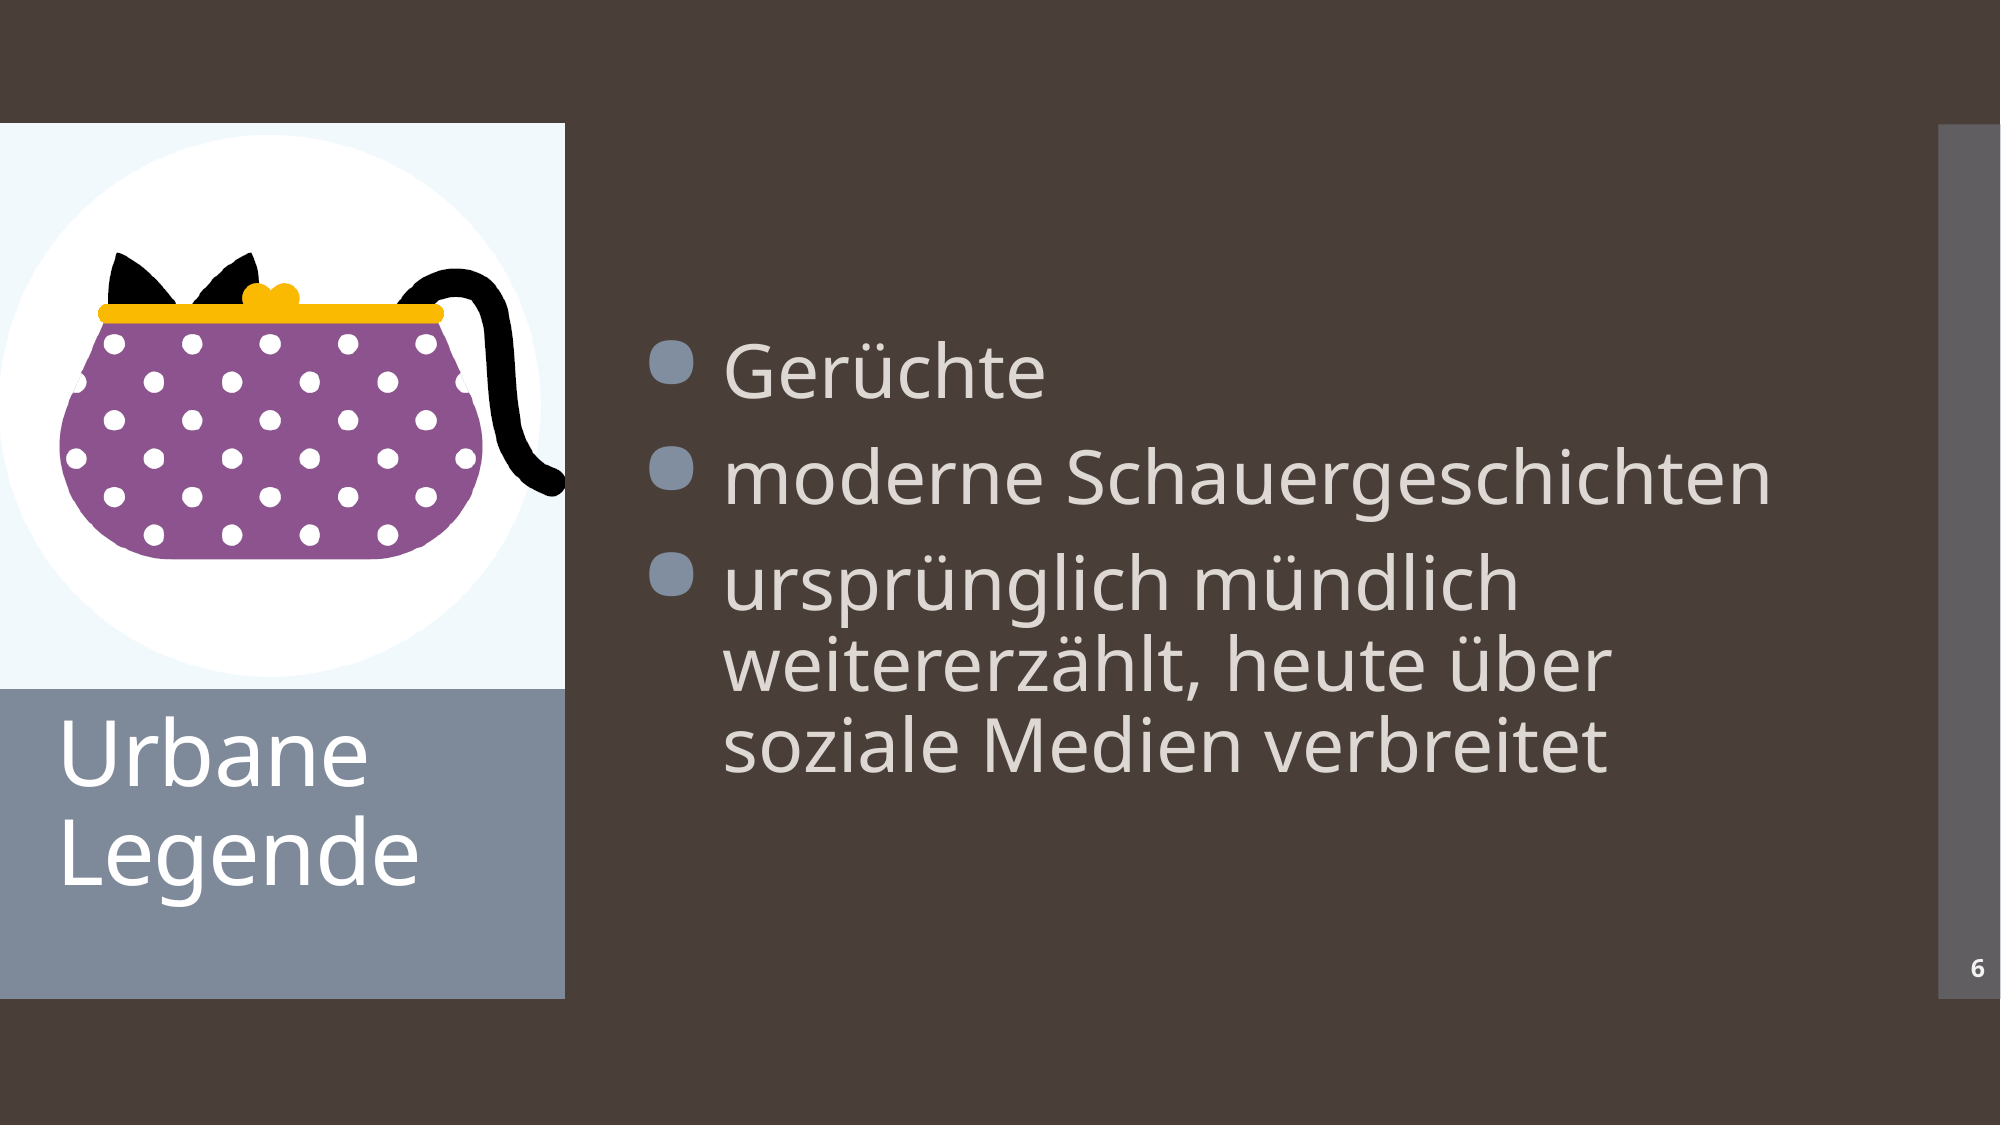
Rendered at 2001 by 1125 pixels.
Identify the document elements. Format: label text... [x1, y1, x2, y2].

picture [0, 123, 566, 689]
slide_number 6 [1941, 939, 2000, 999]
title Urbane Legende [41, 689, 525, 940]
list Gerüchte moderne Schauergeschichten ursprünglich mündlich weitererzählt, heute über soziale Medien verbreitet [634, 141, 1835, 982]
